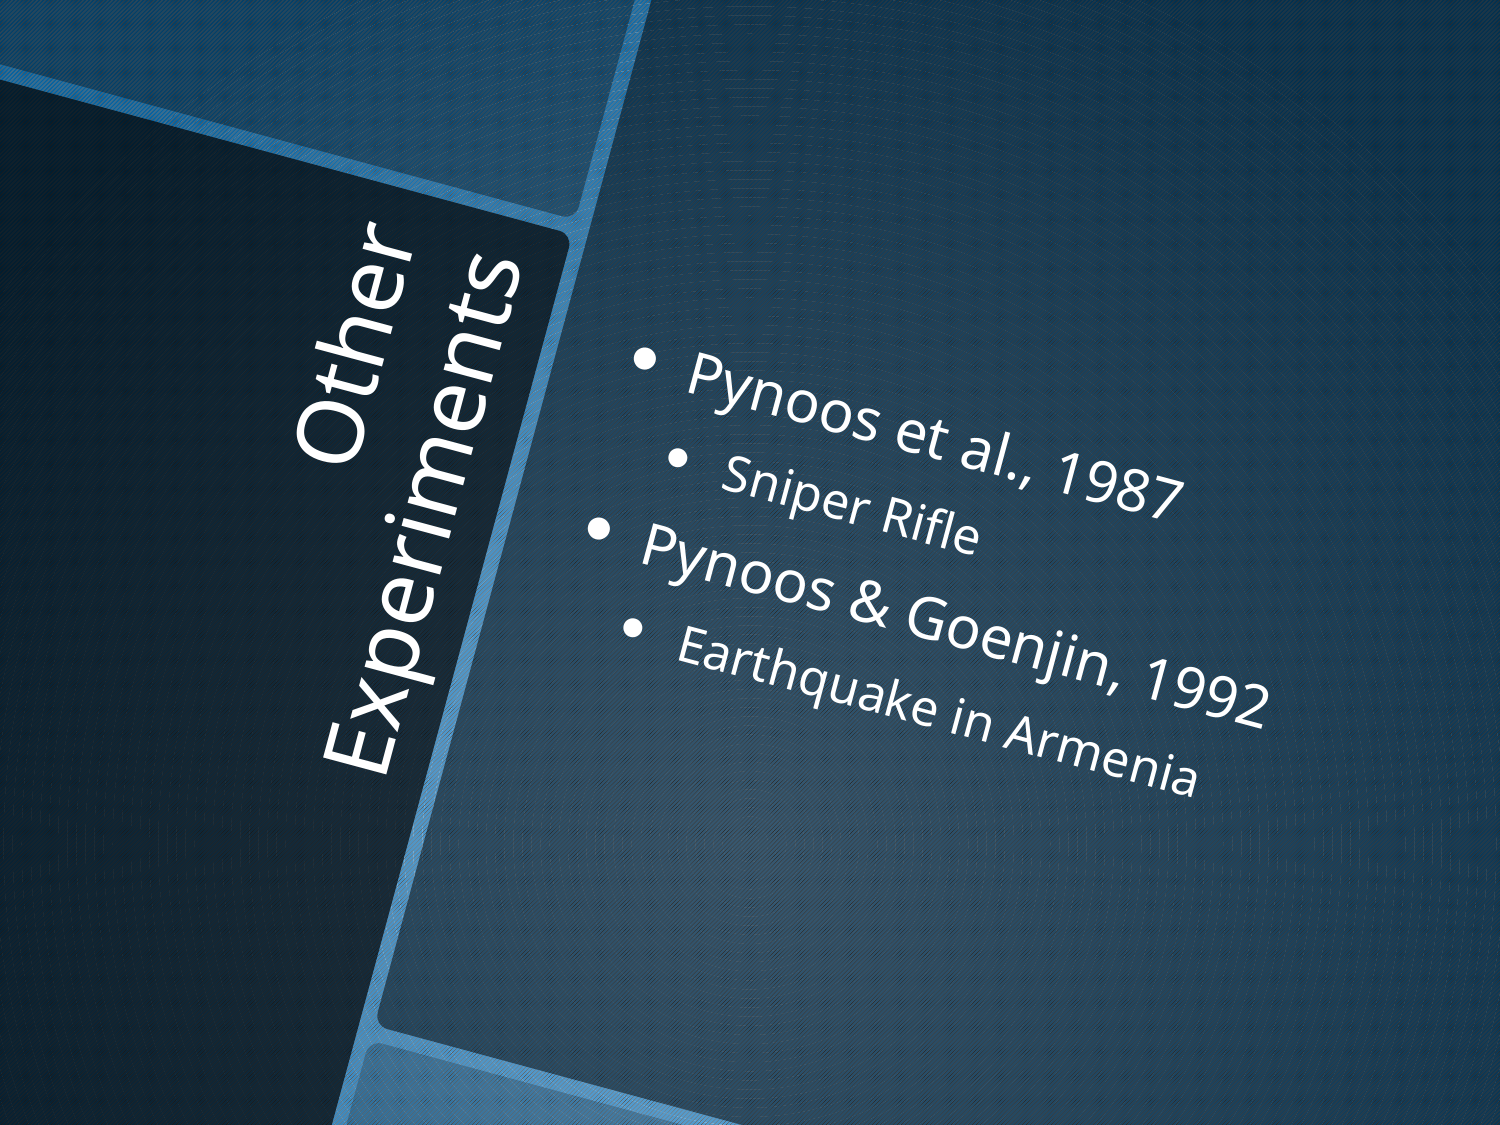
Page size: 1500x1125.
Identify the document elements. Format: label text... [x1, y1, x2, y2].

title Other Experiments [69, 181, 554, 1056]
list Pynoos et al., 1987 Sniper Rifle Pynoos & Goenjin, 1992 Earthquake in Armenia [475, 72, 1430, 1076]
